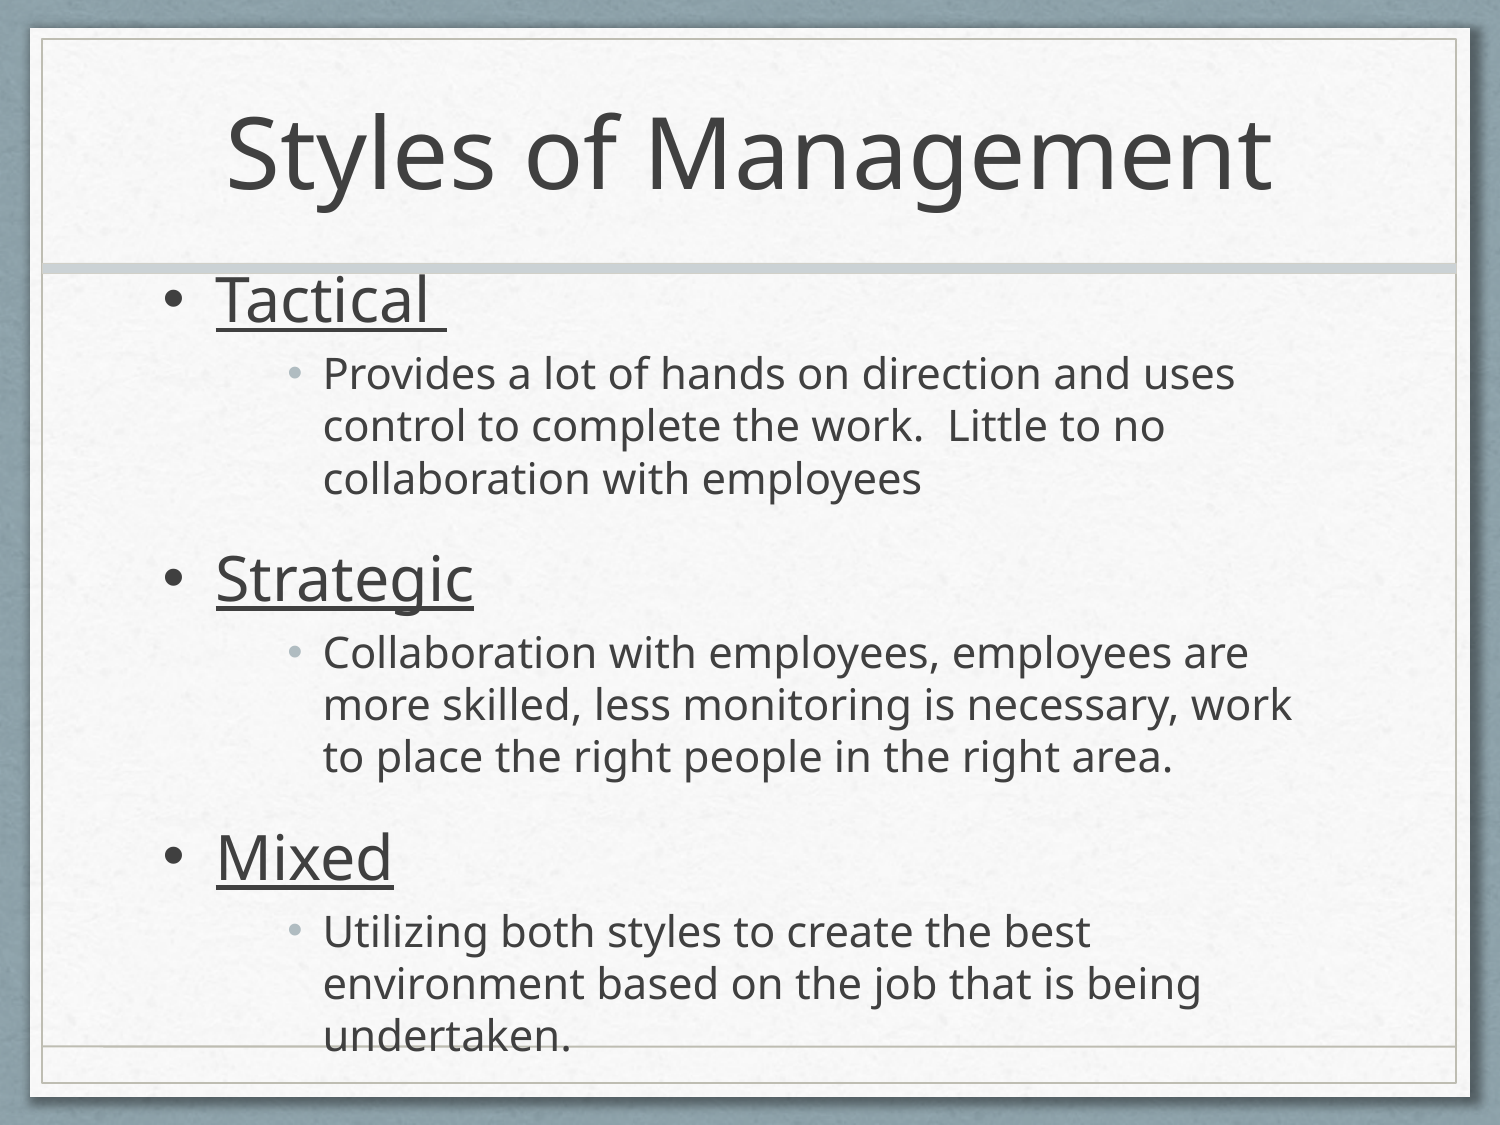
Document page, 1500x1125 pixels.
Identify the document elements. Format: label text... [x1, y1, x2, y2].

list Tactical Provides a lot of hands on direction and uses control to complete the work. Little to no collaboration with employees Strategic Collaboration with employees, employees are more skilled, less monitoring is necessary, work to place the right people in the right area. Mixed Utilizing both styles to create the best environment based on the job that is being undertaken. [147, 252, 1353, 1077]
picture [30, 28, 1470, 1097]
title Styles of Management [147, 40, 1353, 252]
